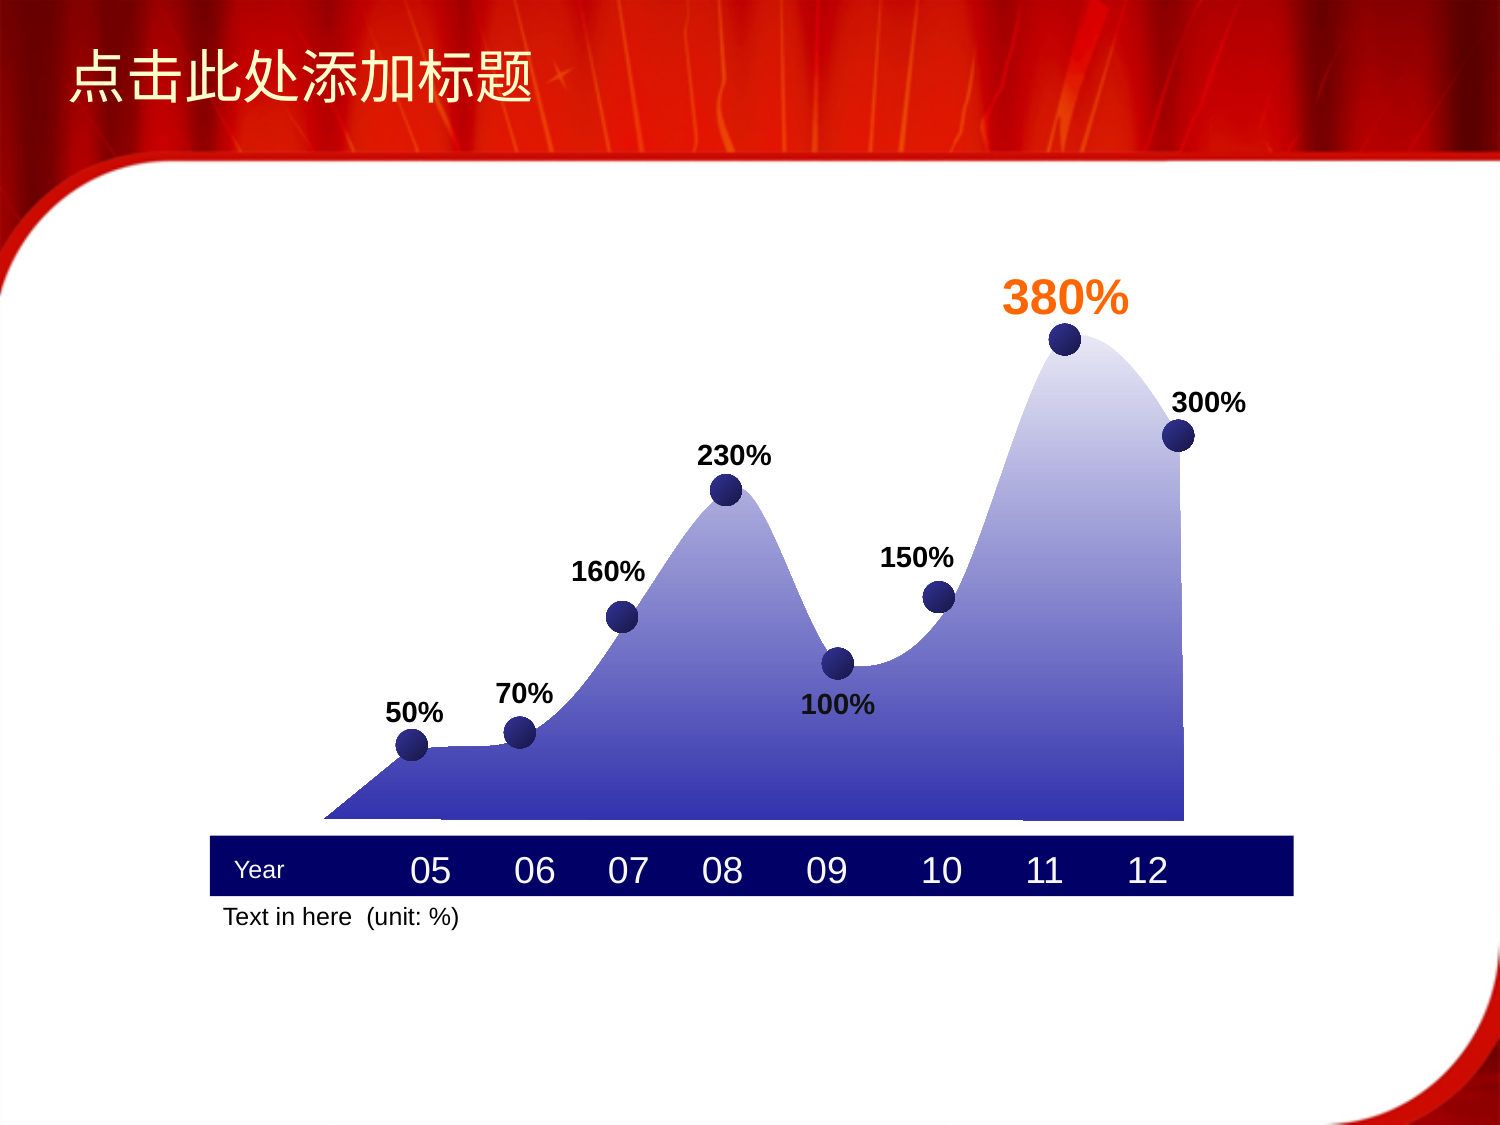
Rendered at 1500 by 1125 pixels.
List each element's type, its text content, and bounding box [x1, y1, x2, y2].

text_box [821, 647, 854, 680]
text_box 05 06 07 08 09 10 11 12 [343, 838, 1248, 899]
text_box [395, 729, 428, 761]
text_box 50% [370, 686, 459, 737]
text_box Year [219, 849, 334, 891]
picture [0, 0, 1500, 1125]
text_box [606, 601, 638, 633]
text_box Text in here (unit: %) [208, 906, 552, 936]
text_box 230% [682, 428, 787, 479]
text_box [1162, 419, 1195, 452]
text_box [503, 716, 536, 749]
text_box 300% [1156, 376, 1262, 426]
text_box 380% [987, 257, 1145, 332]
text_box 150% [864, 530, 970, 581]
text_box [710, 474, 742, 506]
text_box [324, 335, 1185, 821]
text_box 点击此处添加标题 [53, 33, 845, 118]
text_box [1048, 323, 1081, 356]
text_box 160% [556, 545, 661, 595]
text_box [922, 581, 955, 613]
text_box [209, 835, 1294, 897]
text_box 70% [480, 667, 569, 717]
text_box 100% [785, 678, 891, 728]
